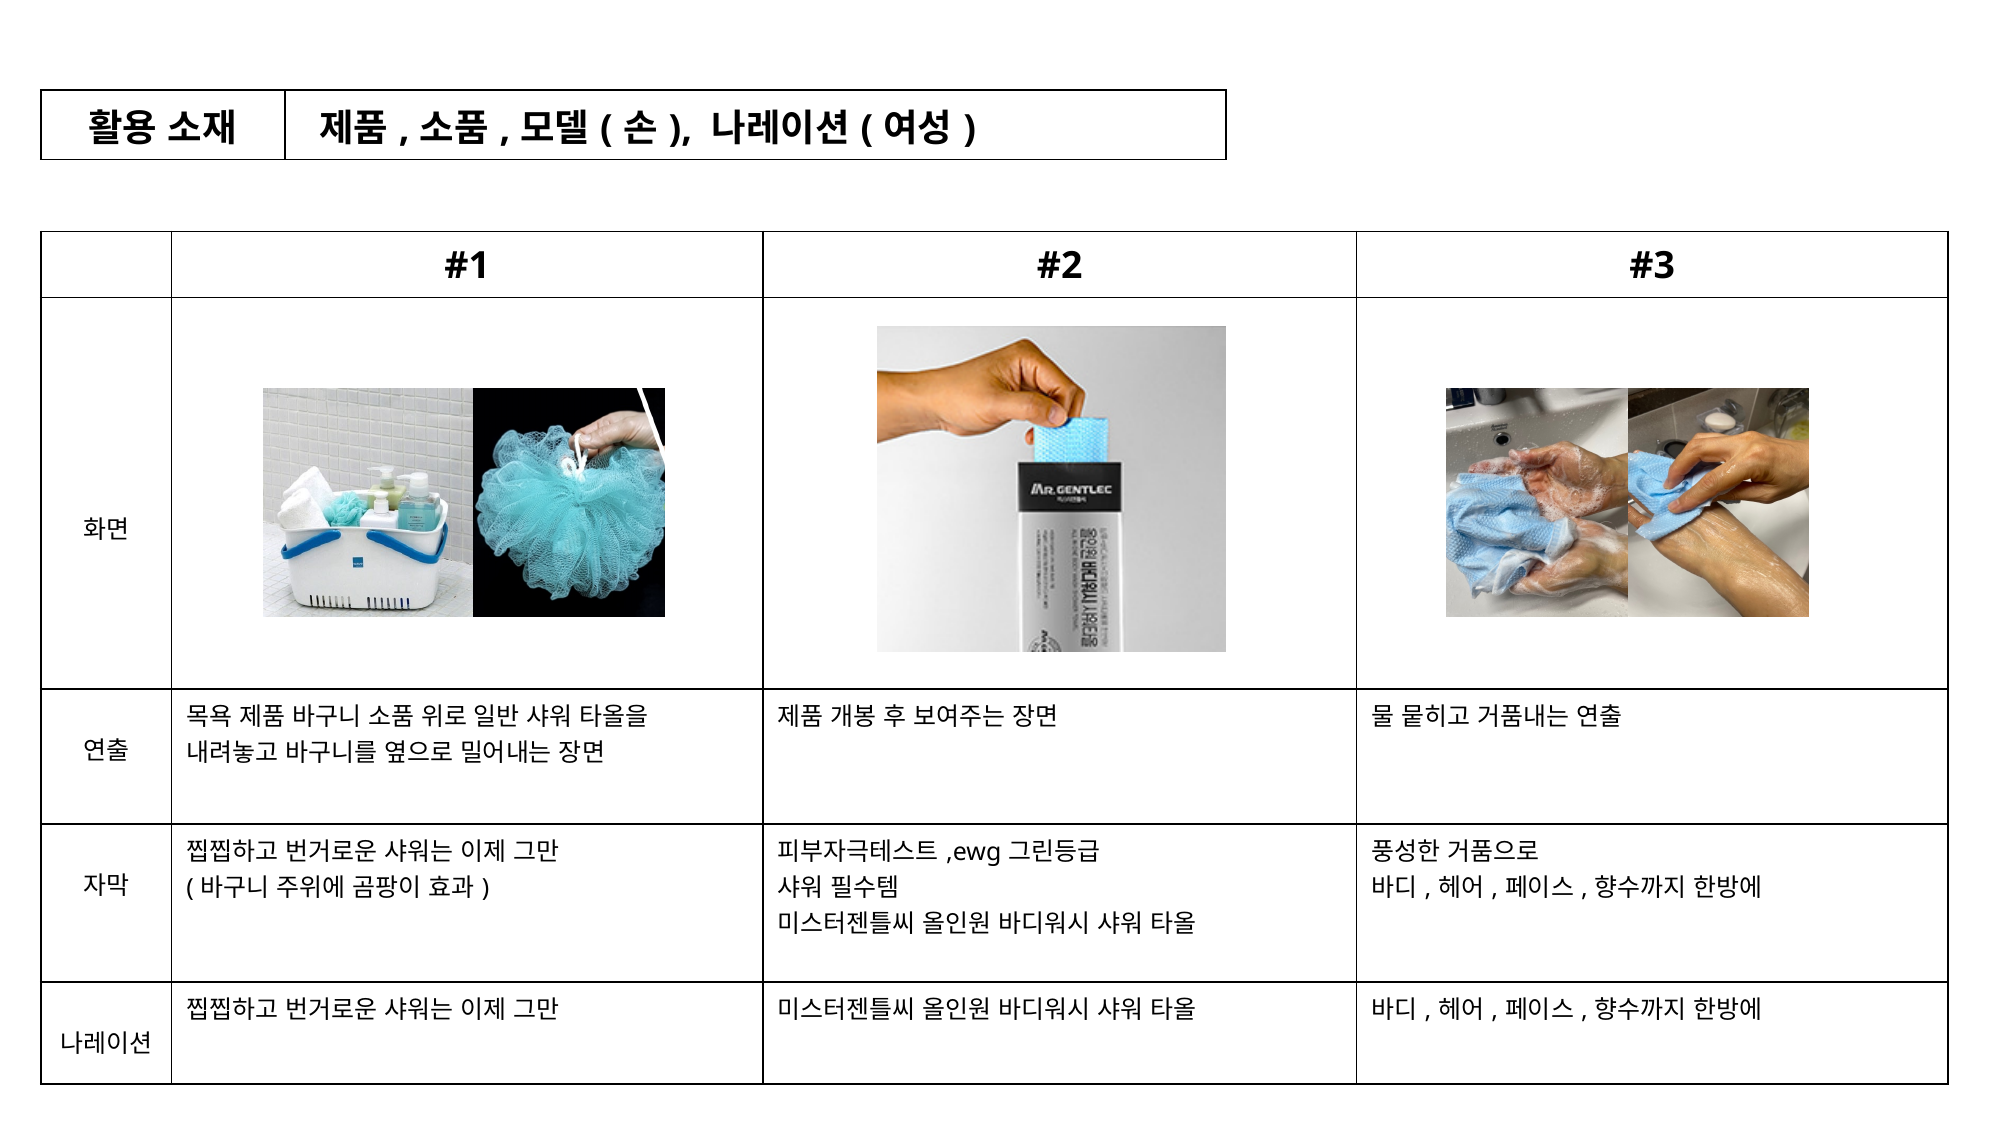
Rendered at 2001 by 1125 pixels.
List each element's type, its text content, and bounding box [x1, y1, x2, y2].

table_cell [1357, 298, 1947, 688]
table_cell 풍성한 거품으로 바디,헤어,페이스,향수까지 한방에 [1357, 825, 1947, 981]
picture [877, 326, 1226, 652]
table_cell [172, 298, 762, 688]
picture [1446, 388, 1809, 617]
table_header #1 [172, 232, 762, 297]
table_header #2 [764, 232, 1356, 297]
table_cell 찝찝하고 번거로운 샤워는 이제 그만 [172, 983, 762, 1083]
table_cell 미스터젠틀씨 올인원 바디워시 샤워 타올 [764, 983, 1356, 1083]
table_cell 연출 [42, 690, 171, 823]
table_header #3 [1357, 232, 1947, 297]
table_cell 찝찝하고 번거로운 샤워는 이제 그만 (바구니 주위에 곰팡이 효과) [172, 825, 762, 981]
table_cell 자막 [42, 825, 171, 981]
picture [263, 388, 665, 617]
table_cell 제품 개봉 후 보여주는 장면 [764, 690, 1356, 823]
table_cell [764, 298, 1356, 688]
table_cell 나레이션 [42, 983, 171, 1083]
table_header 활용 소재 [42, 91, 284, 159]
table_cell 피부자극테스트,ewg그린등급 샤워 필수템 미스터젠틀씨 올인원 바디워시 샤워 타올 [764, 825, 1356, 981]
table_cell 목욕 제품 바구니 소품 위로 일반 샤워 타올을 내려놓고 바구니를 옆으로 밀어내는 장면 [172, 690, 762, 823]
table_header 제품,소품,모델(손), 나레이션(여성) [286, 91, 1225, 159]
table_header [42, 232, 171, 297]
table_cell 물 뭍히고 거품내는 연출 [1357, 690, 1947, 823]
table_cell 화면 [42, 298, 171, 688]
table_cell 바디,헤어,페이스,향수까지 한방에 [1357, 983, 1947, 1083]
